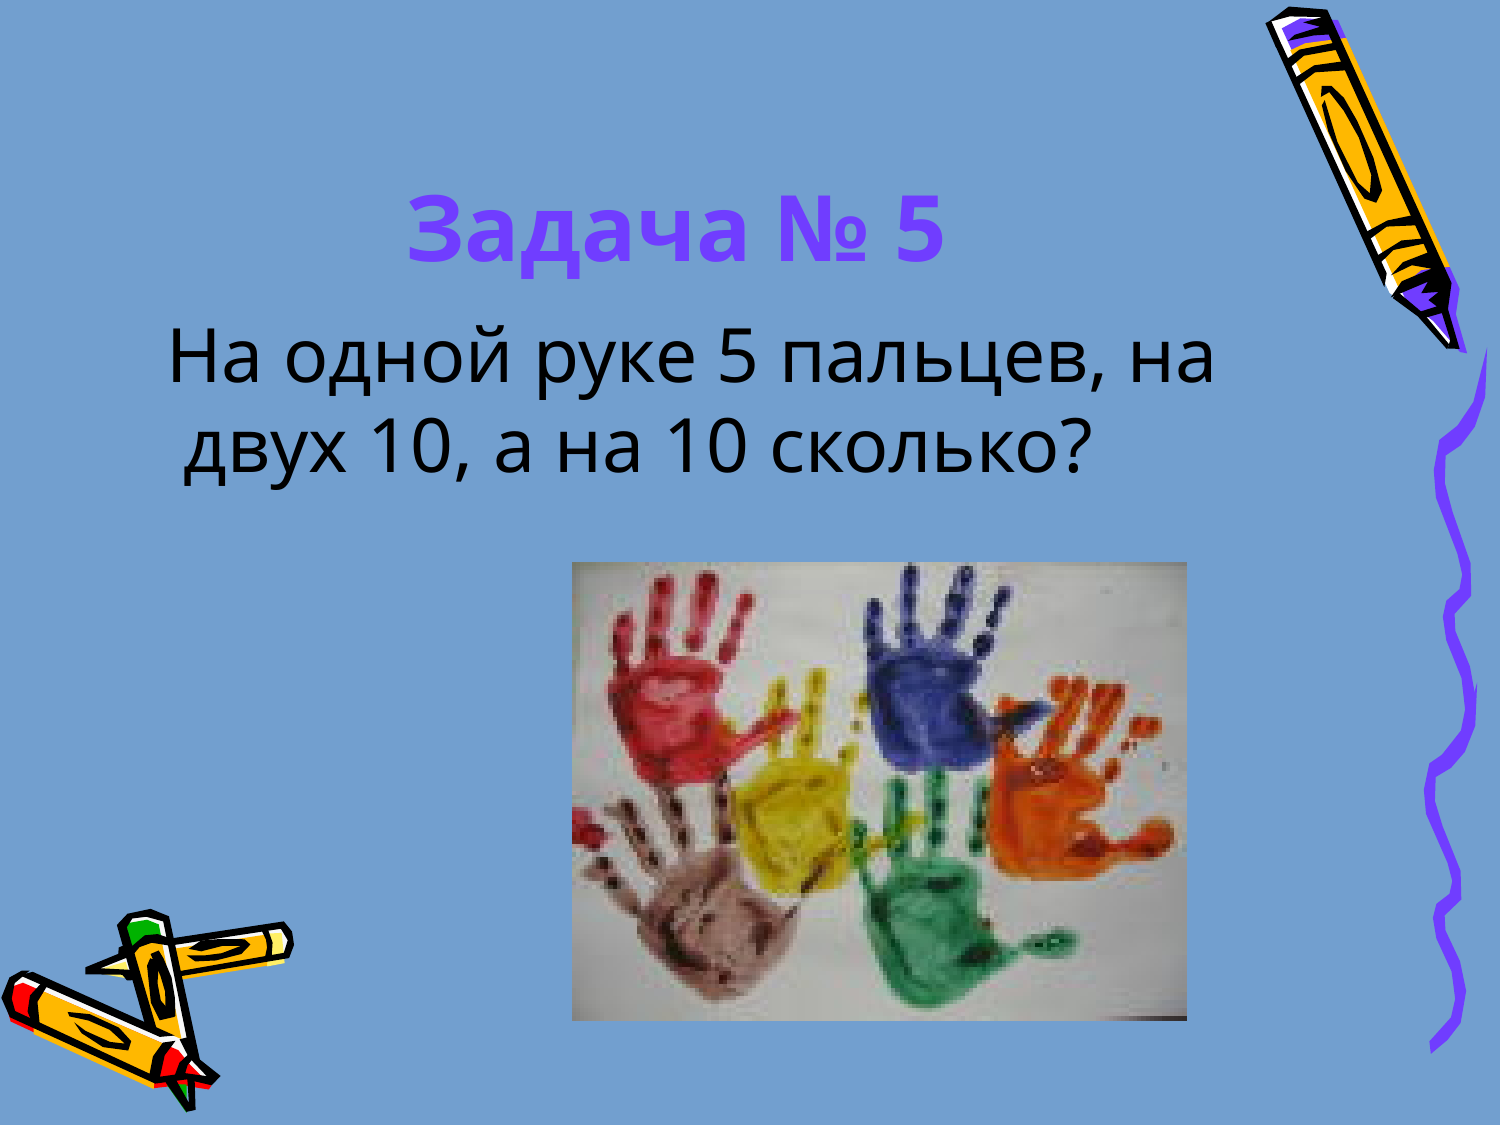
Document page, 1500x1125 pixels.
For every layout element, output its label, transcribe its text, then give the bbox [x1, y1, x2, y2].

title Задача № 5 [112, 24, 1240, 288]
list На одной руке 5 пальцев, на двух 10, а на 10 сколько? [112, 299, 1376, 901]
picture [572, 562, 1187, 1021]
